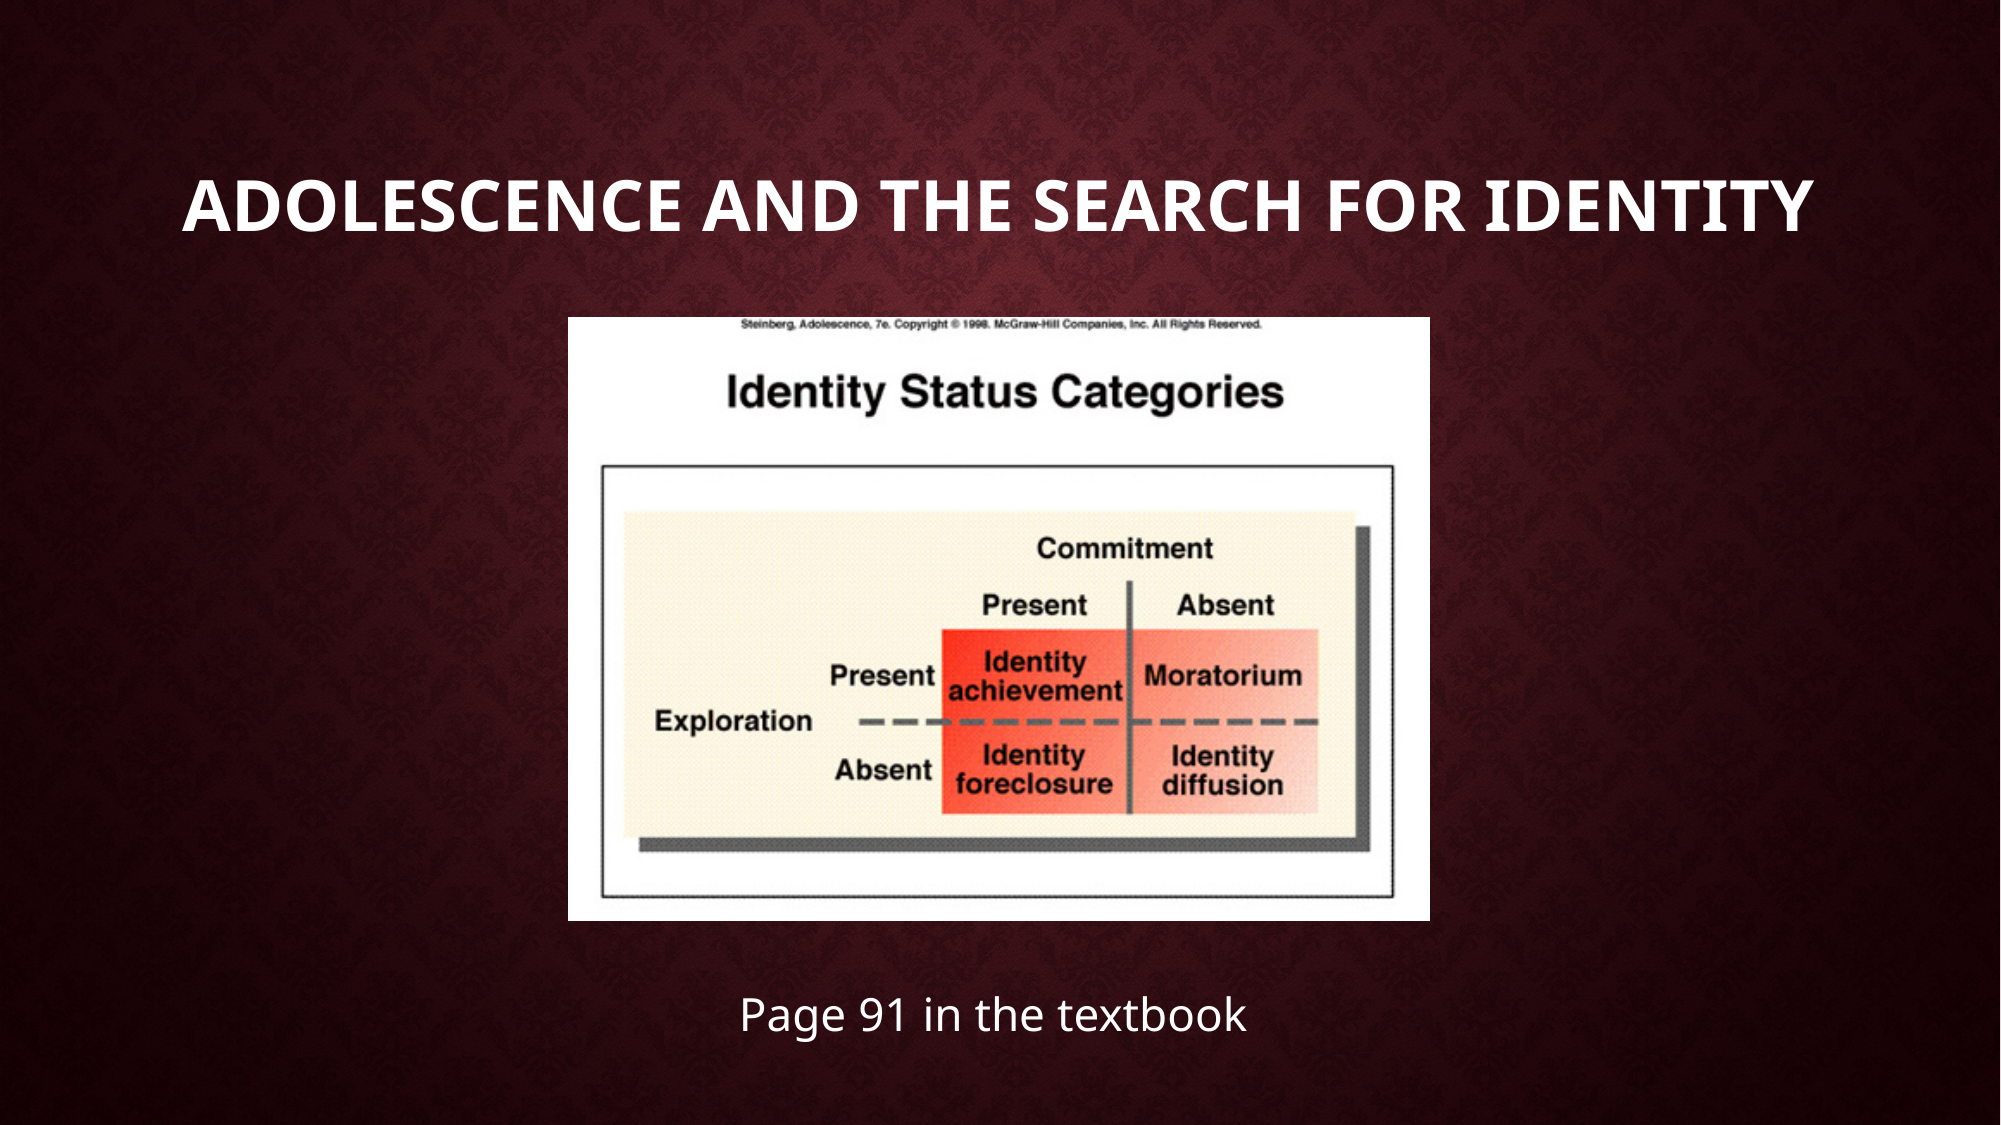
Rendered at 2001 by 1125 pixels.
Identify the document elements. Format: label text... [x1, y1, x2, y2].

text_box Page 91 in the textbook [686, 978, 1312, 1048]
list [568, 317, 1431, 921]
title Adolescence and the search for identity [149, 99, 1849, 318]
